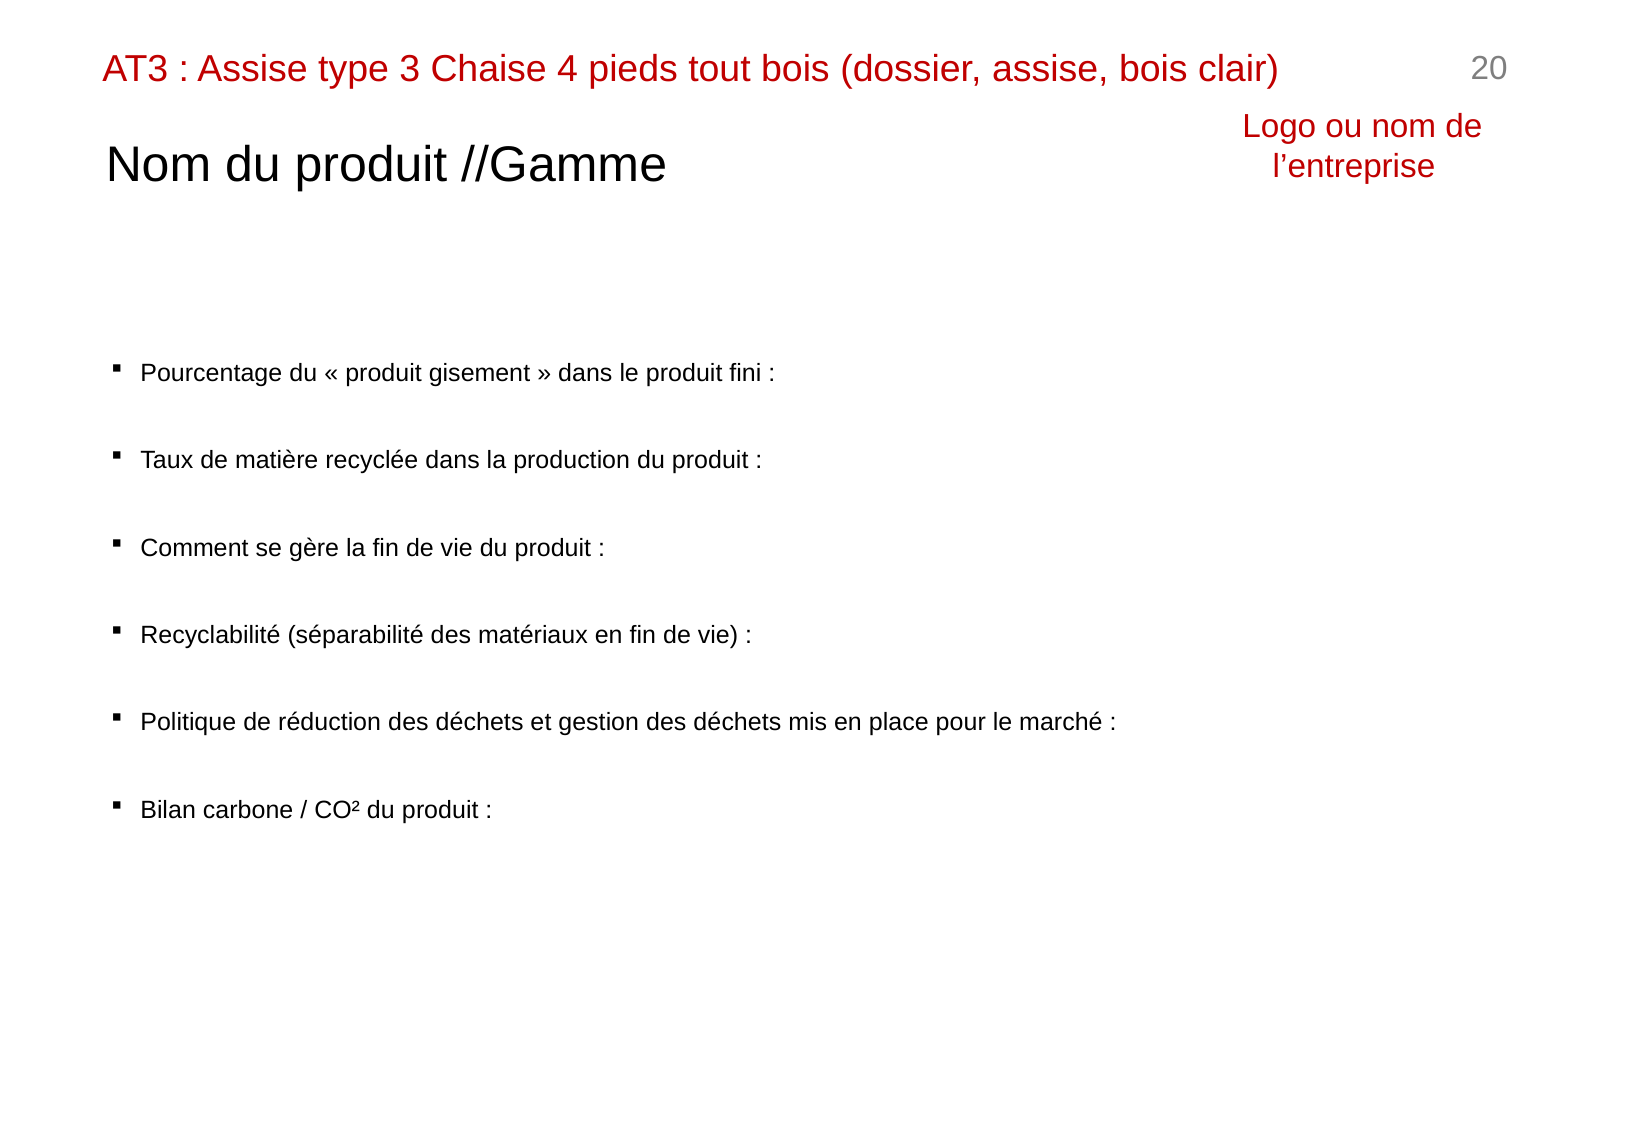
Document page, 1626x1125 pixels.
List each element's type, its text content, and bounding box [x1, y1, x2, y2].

text_box Pourcentage du « produit gisement » dans le produit fini : Taux de matière recyclée dans la production du produit : Comment se gère la fin de vie du produit : Recyclabilité (séparabilité des matériaux en fin de vie) : Politique de réduction des déchets et gestion des déchets mis en place pour le marché : Bilan carbone / CO² du produit : [81, 304, 1333, 1067]
text_box Logo ou nom de l’entreprise [1141, 91, 1567, 197]
slide_number 20 [1426, 19, 1523, 91]
title AT3 : Assise type 3 Chaise 4 pieds tout bois (dossier, assise, bois clair) [102, 19, 1426, 109]
list Nom du produit //Gamme [91, 109, 1523, 215]
